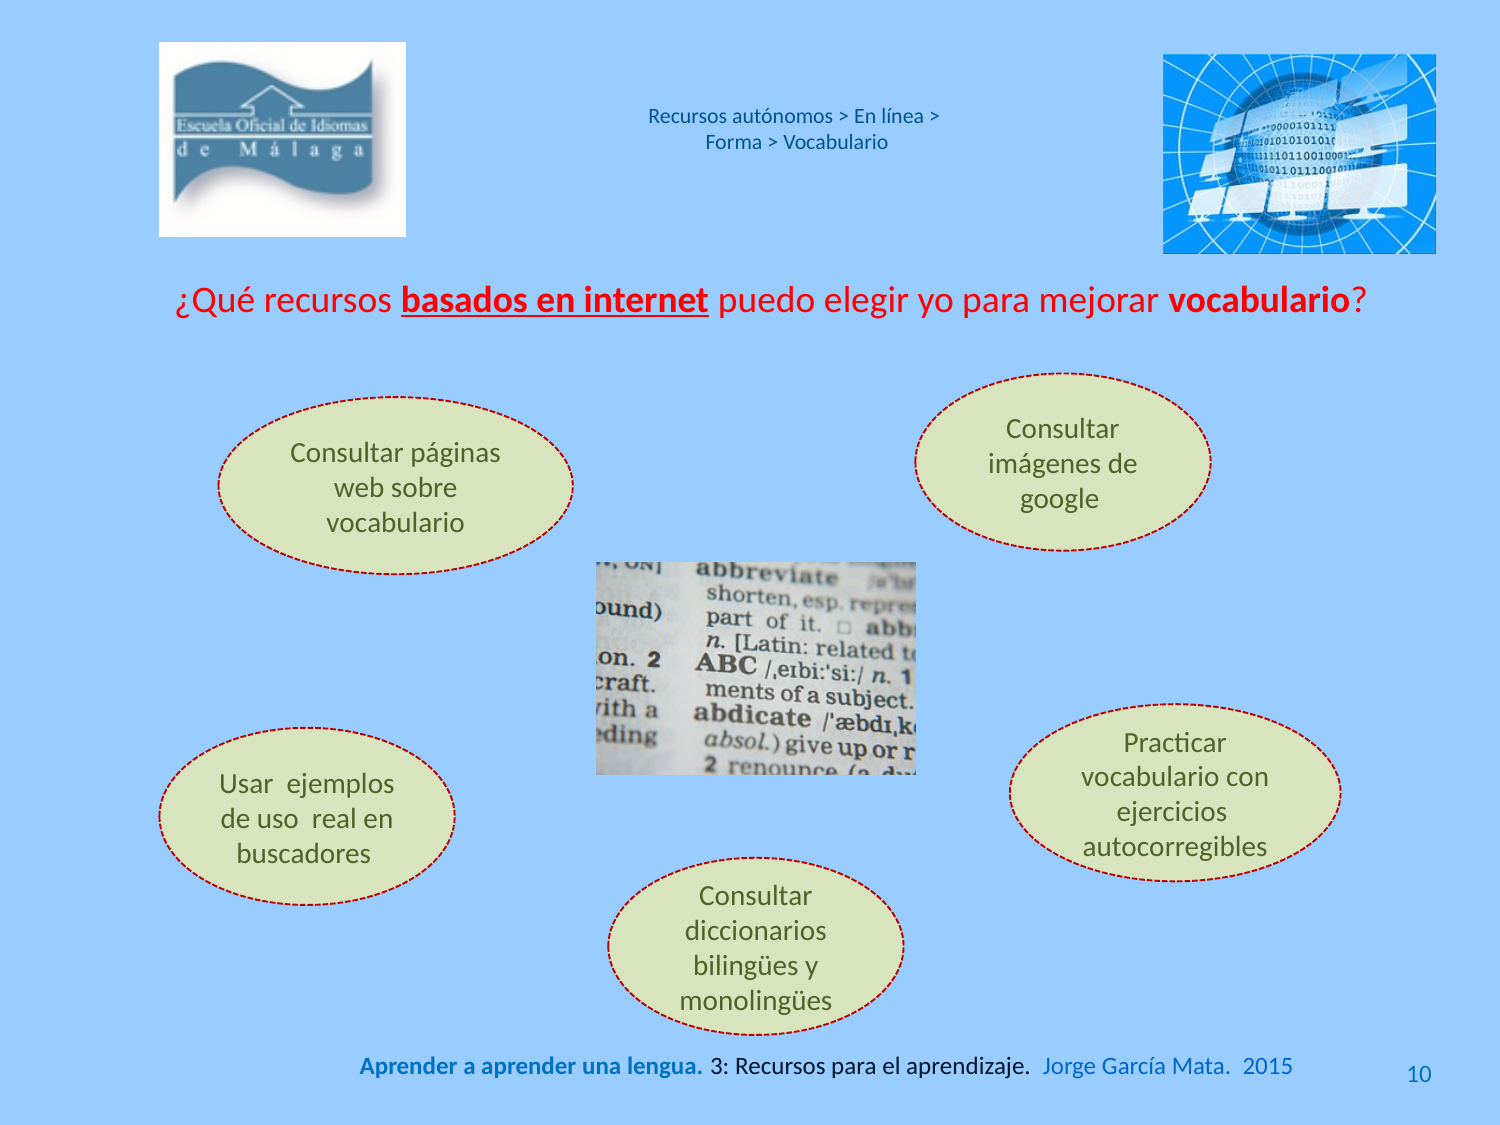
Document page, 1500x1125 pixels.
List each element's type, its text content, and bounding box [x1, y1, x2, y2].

text_box Consultar imágenes de google [914, 372, 1212, 552]
picture [1163, 54, 1436, 255]
text_box Consultar diccionarios bilingües y monolingües [607, 856, 905, 1036]
picture [596, 562, 916, 776]
footer Aprender a aprender una lengua. 3: Recursos para el aprendizaje. Jorge García Mata. 2015 [336, 1046, 1317, 1083]
slide_number 10 [1387, 1042, 1447, 1103]
text_box Practicar vocabulario con ejercicios autocorregibles [1008, 703, 1342, 883]
text_box ¿Qué recursos basados en internet puedo elegir yo para mejorar vocabulario? [159, 267, 1412, 327]
text_box Usar ejemplos de uso real en buscadores [158, 726, 456, 906]
title Recursos autónomos > En línea > Forma > Vocabulario [442, 66, 1152, 206]
text_box Consultar páginas web sobre vocabulario [217, 396, 574, 576]
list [159, 42, 406, 237]
